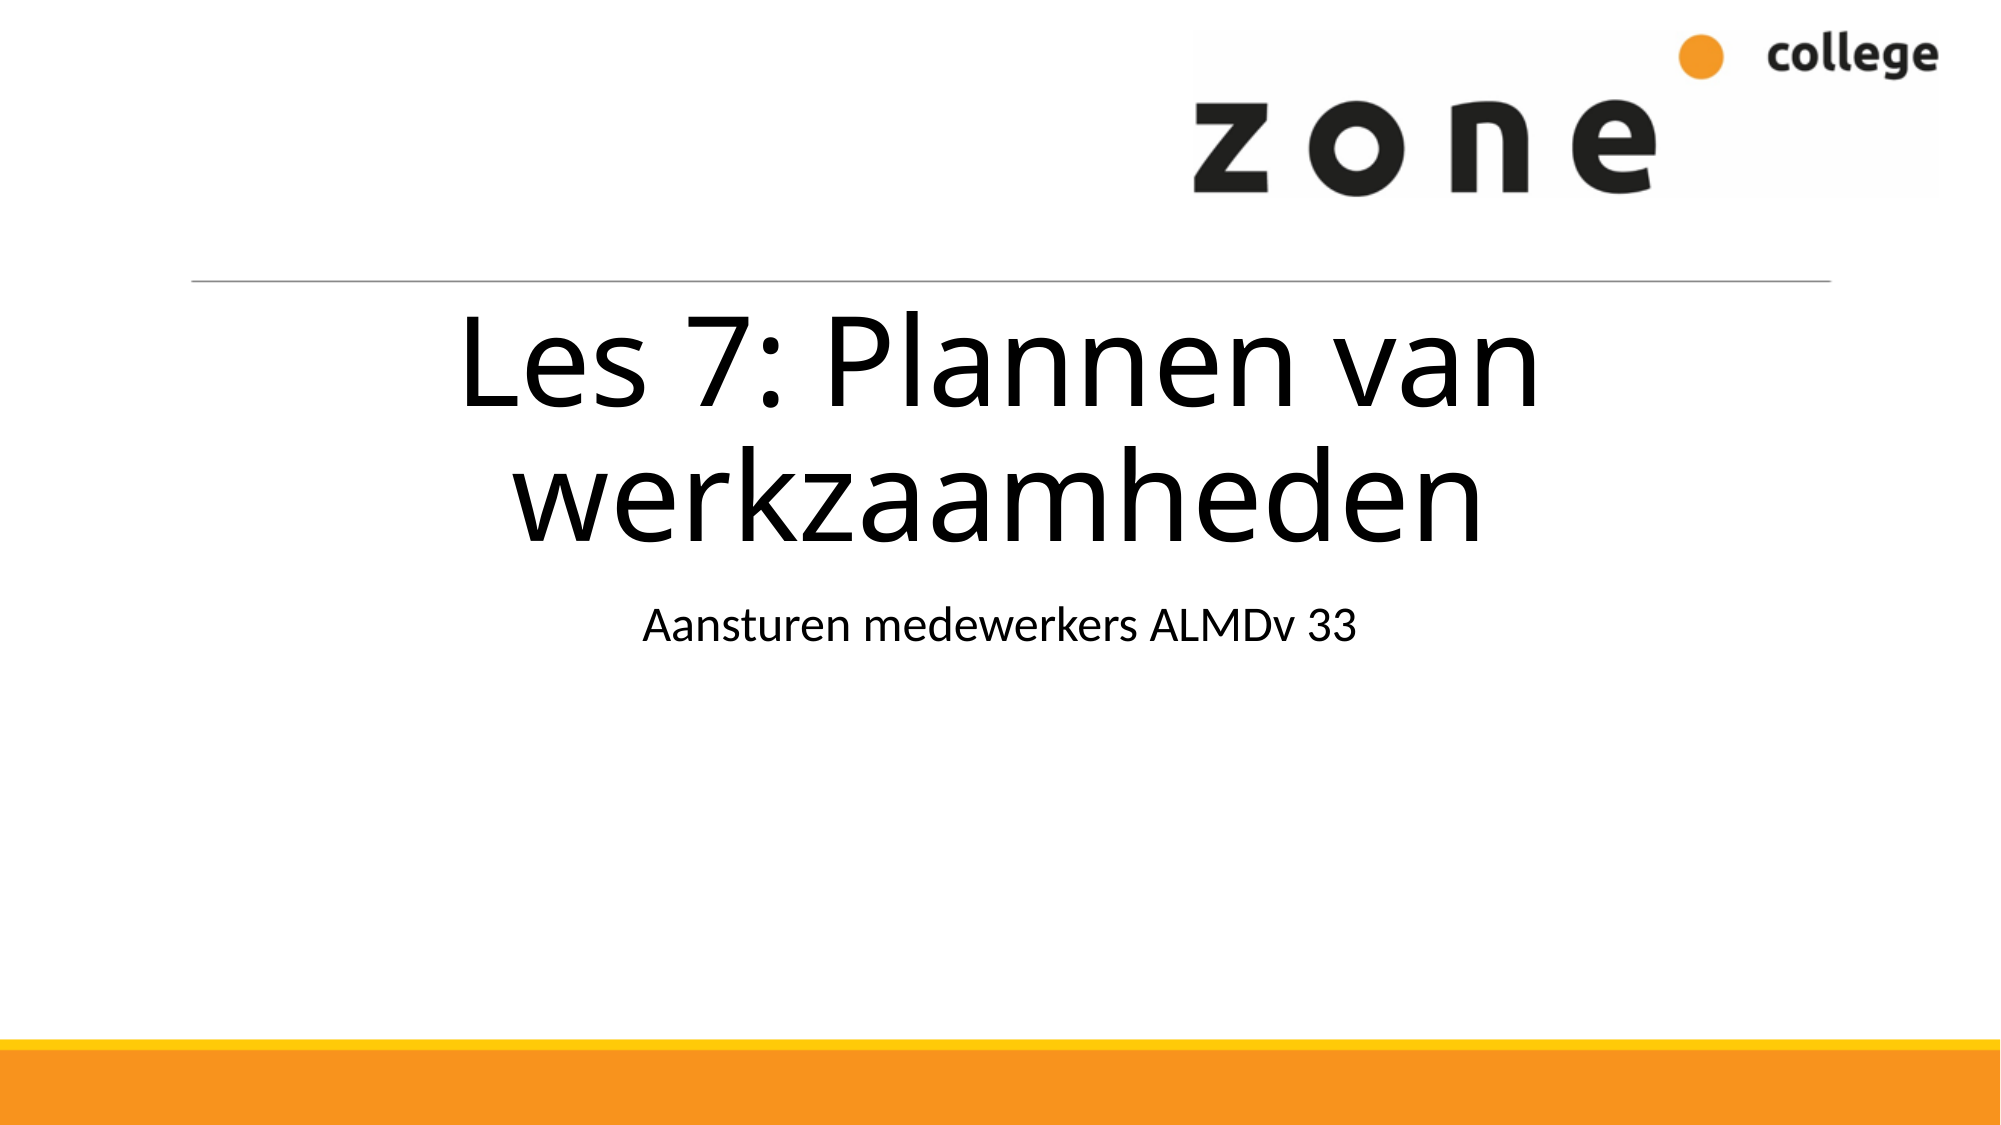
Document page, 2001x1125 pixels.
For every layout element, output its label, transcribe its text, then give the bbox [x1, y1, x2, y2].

subtitle Aansturen medewerkers ALMDv 33 [249, 590, 1750, 863]
picture [0, 0, 2001, 1125]
title Les 7: Plannen van werkzaamheden [249, 184, 1750, 576]
